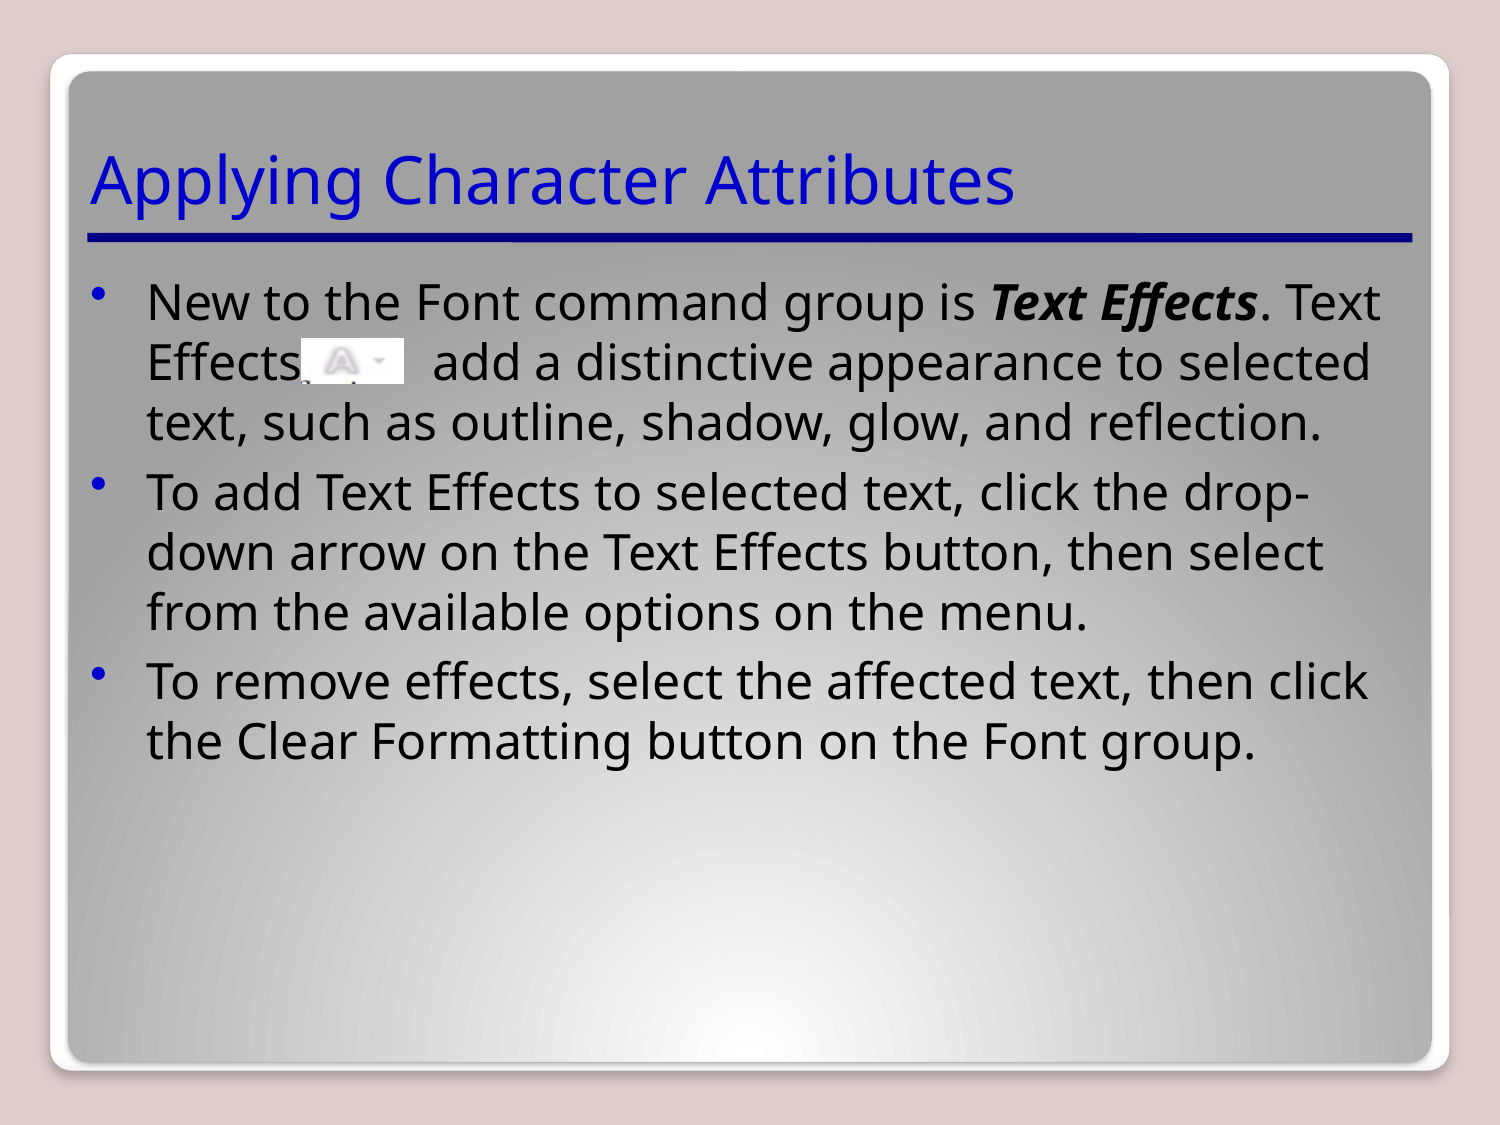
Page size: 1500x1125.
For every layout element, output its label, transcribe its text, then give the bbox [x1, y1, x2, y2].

title Applying Character Attributes [74, 74, 1426, 226]
picture [300, 337, 405, 384]
list New to the Font command group is Text Effects. Text Effects add a distinctive appearance to selected text, such as outline, shadow, glow, and reflection. To add Text Effects to selected text, click the drop-down arrow on the Text Effects button, then select from the available options on the menu. To remove effects, select the affected text, then click the Clear Formatting button on the Font group. [74, 262, 1426, 1063]
